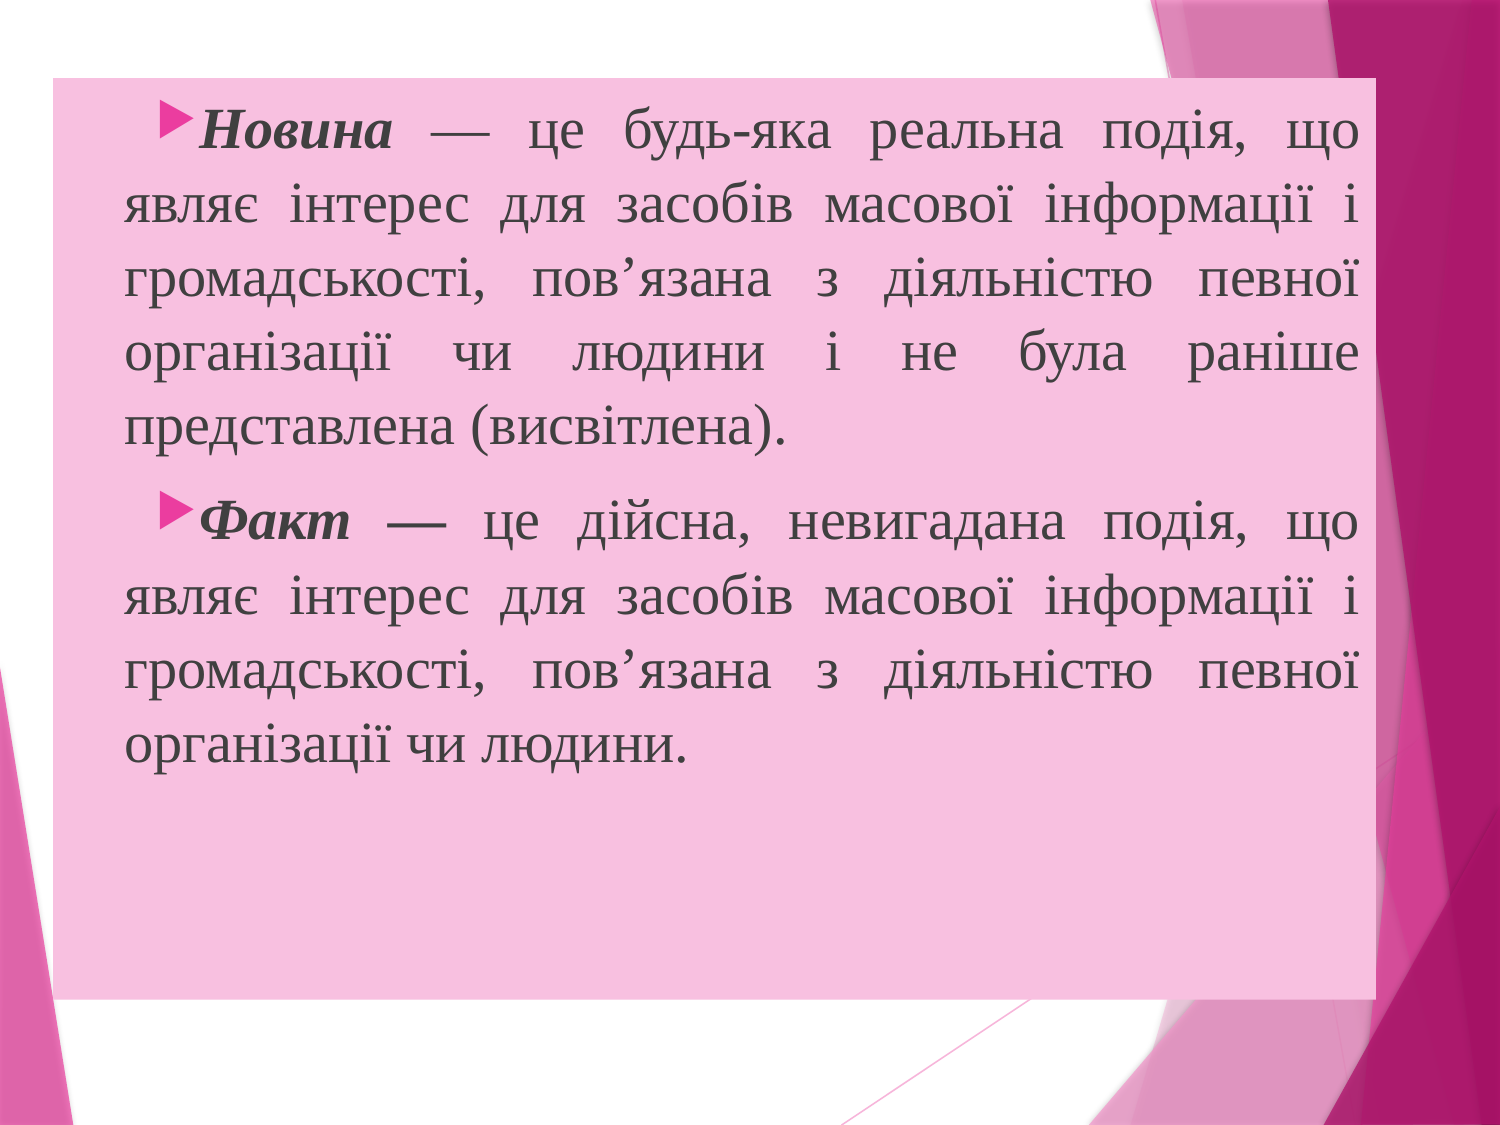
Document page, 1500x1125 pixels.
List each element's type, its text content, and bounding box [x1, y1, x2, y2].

list Новина — це будь-яка реальна подія, що являє інтерес для засобів масової інформації і громадськості, пов’язана з діяльністю певної організації чи людини і не була раніше представлена (висвітлена). Факт — це дійсна, невигадана подія, що являє інтерес для засобів масової інформації і громадськості, пов’язана з діяльністю певної організації чи людини. [53, 78, 1376, 1000]
